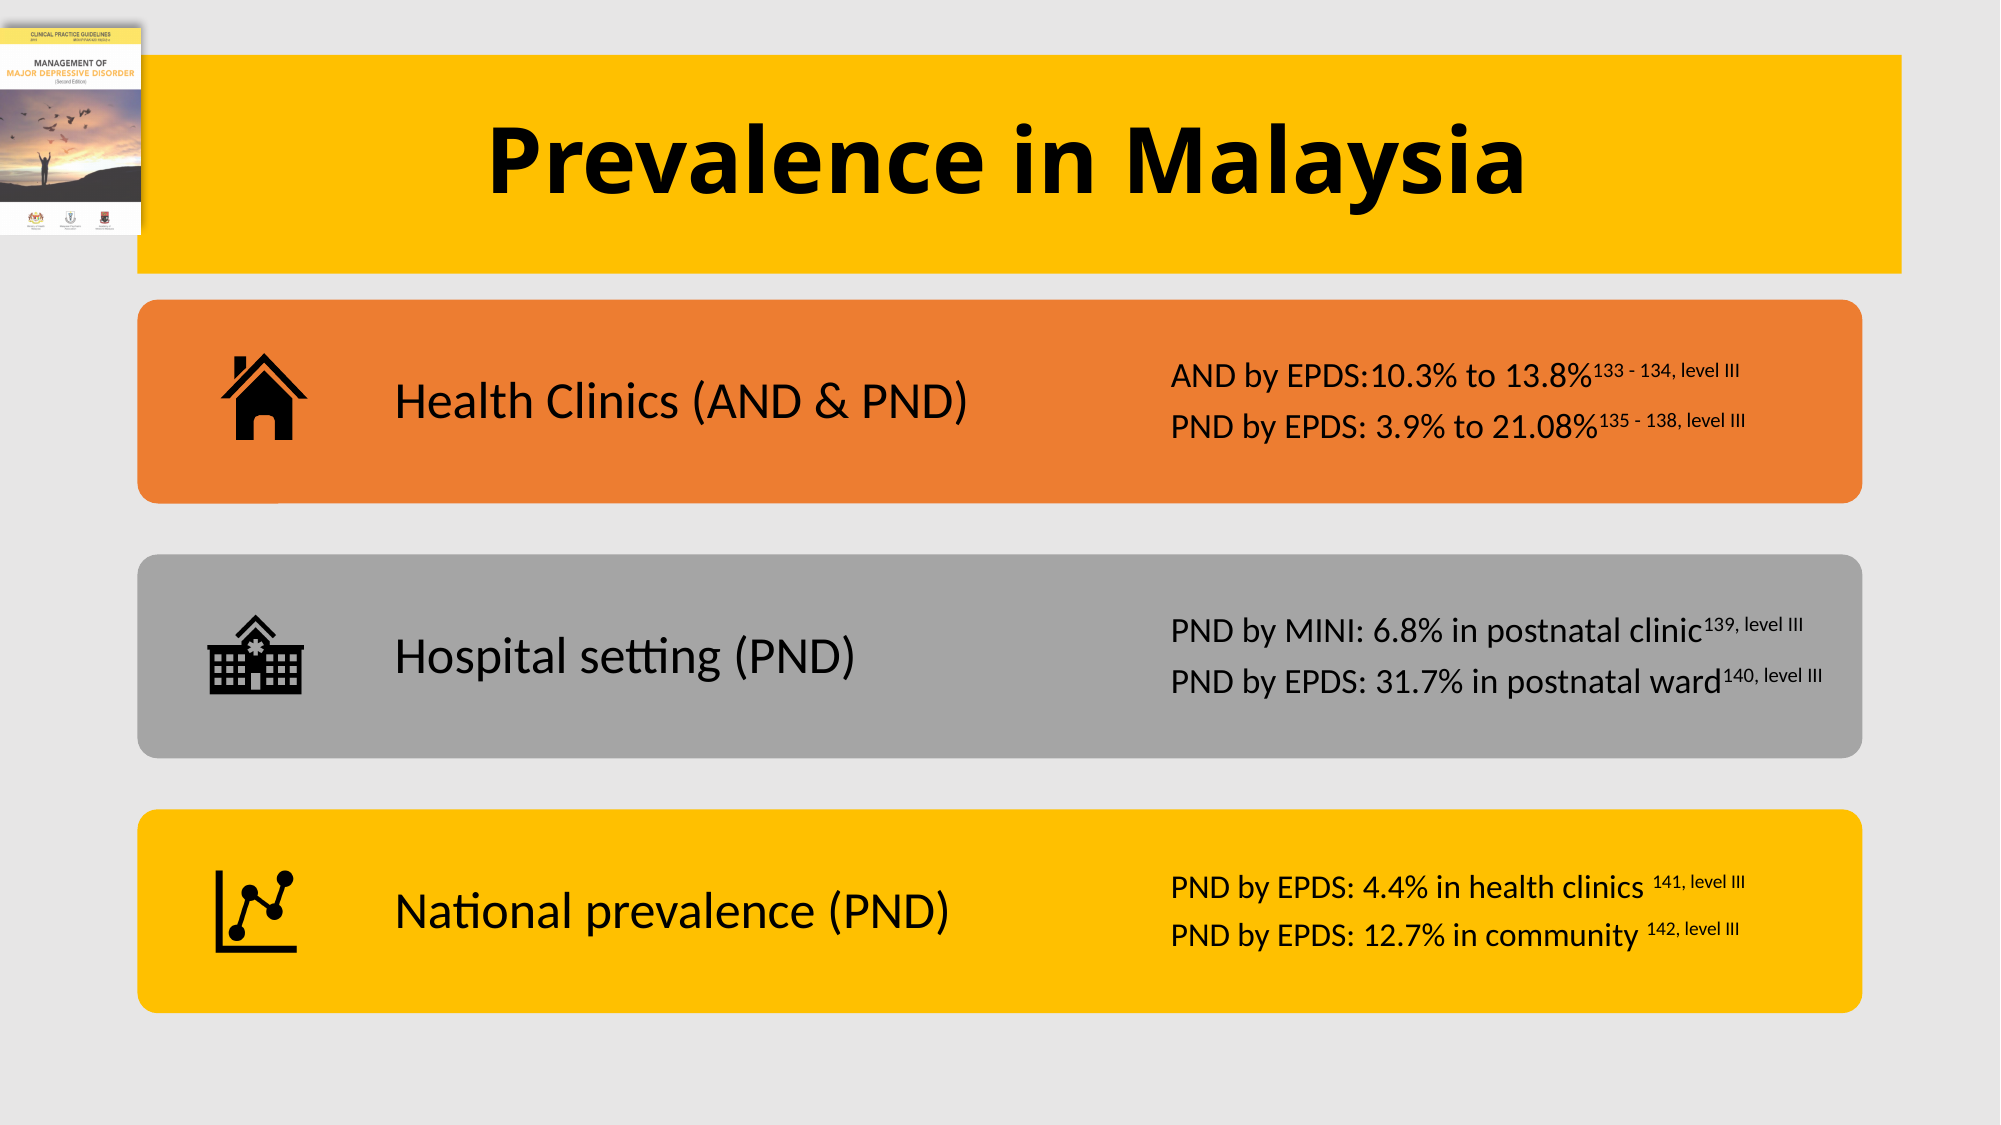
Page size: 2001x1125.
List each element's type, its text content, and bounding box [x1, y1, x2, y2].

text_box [137, 299, 1863, 1014]
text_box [1150, 809, 1863, 1014]
title Prevalence in Malaysia [137, 54, 1902, 274]
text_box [372, 809, 1150, 1014]
picture [0, 28, 141, 235]
